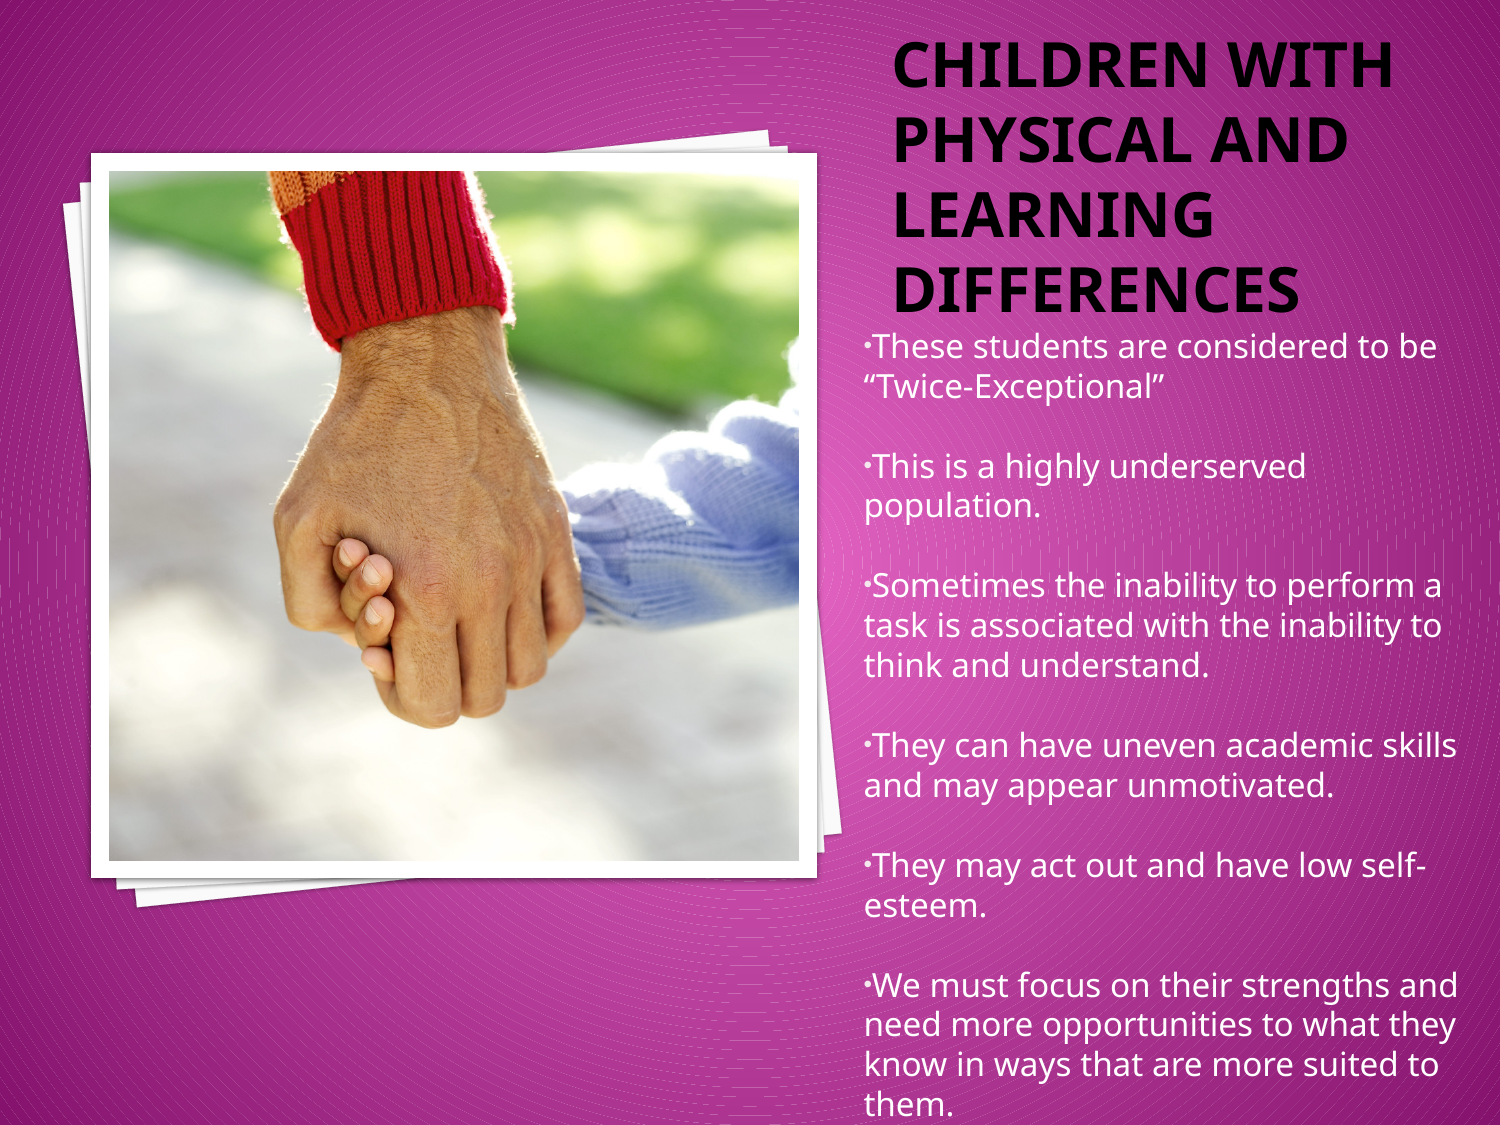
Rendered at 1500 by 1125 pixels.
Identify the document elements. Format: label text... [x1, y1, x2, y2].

title Children with physical and Learning Differences [884, 0, 1447, 324]
list These students are considered to be “Twice-Exceptional” This is a highly underserved population. Sometimes the inability to perform a task is associated with the inability to think and understand. They can have uneven academic skills and may appear unmotivated. They may act out and have low self-esteem. We must focus on their strengths and need more opportunities to what they know in ways that are more suited to them. [849, 324, 1475, 1075]
picture [108, 170, 800, 862]
